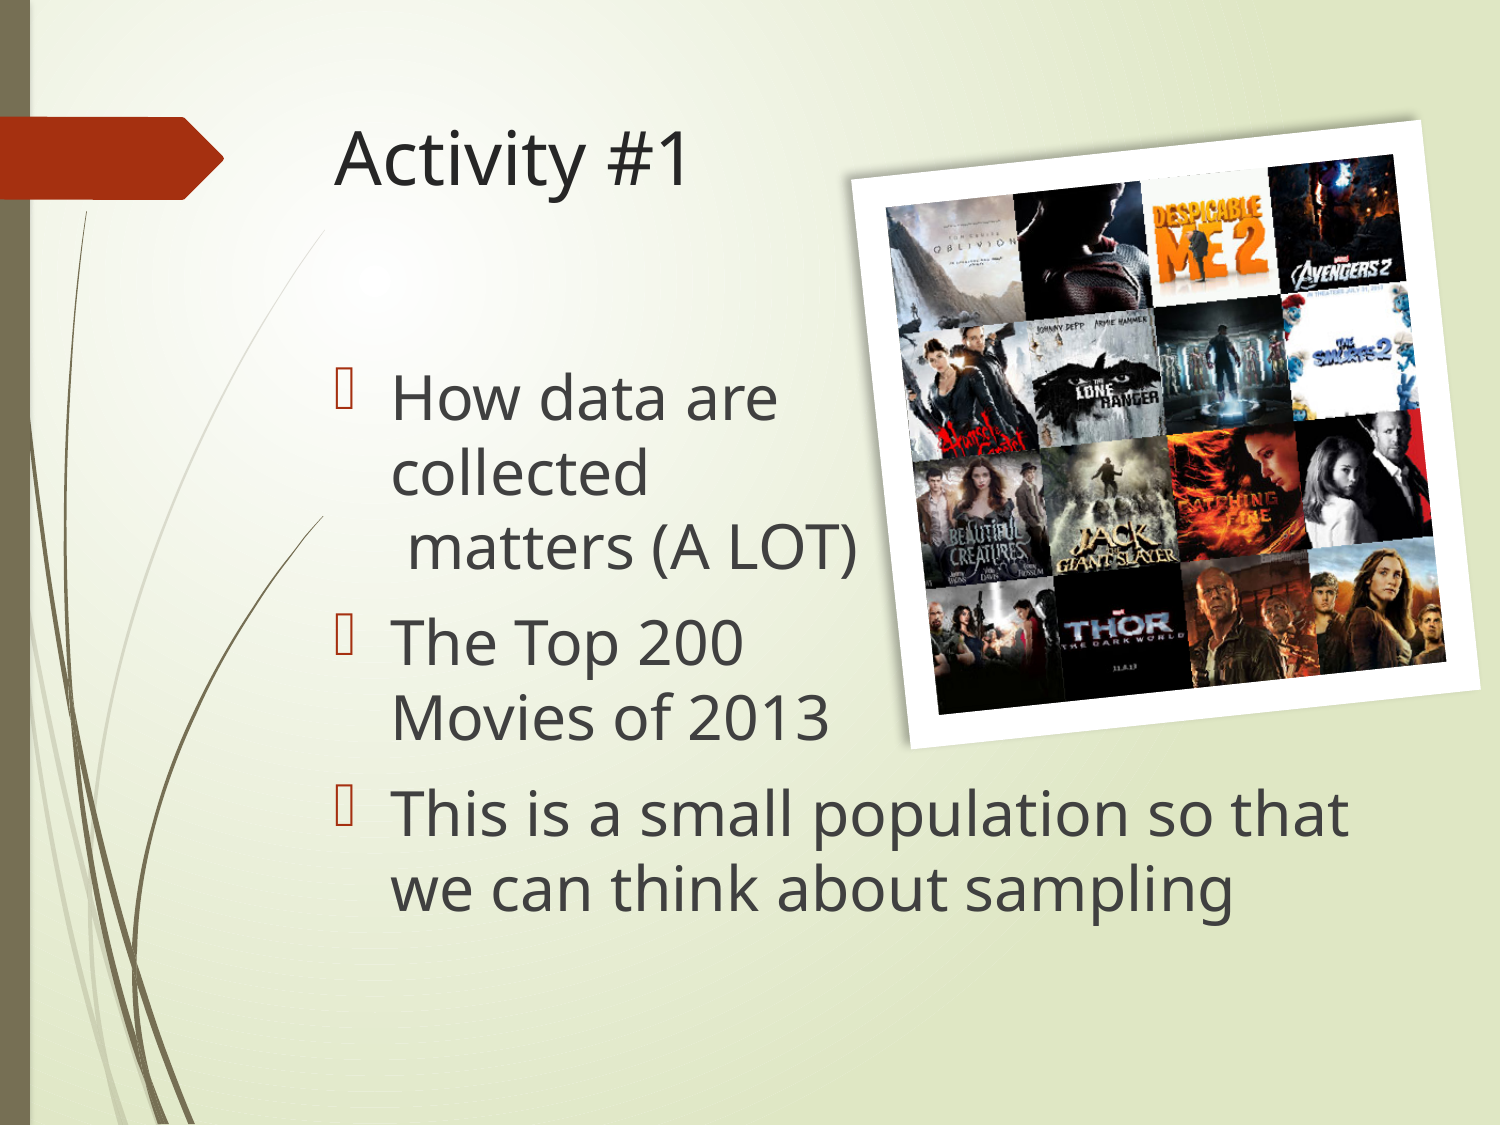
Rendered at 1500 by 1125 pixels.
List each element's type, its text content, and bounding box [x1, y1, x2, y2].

list How data are collected matters (A LOT) The Top 200 Movies of 2013 This is a small population so that we can think about sampling [318, 350, 1400, 1080]
picture [886, 155, 1446, 714]
title Activity #1 [319, 102, 1400, 313]
